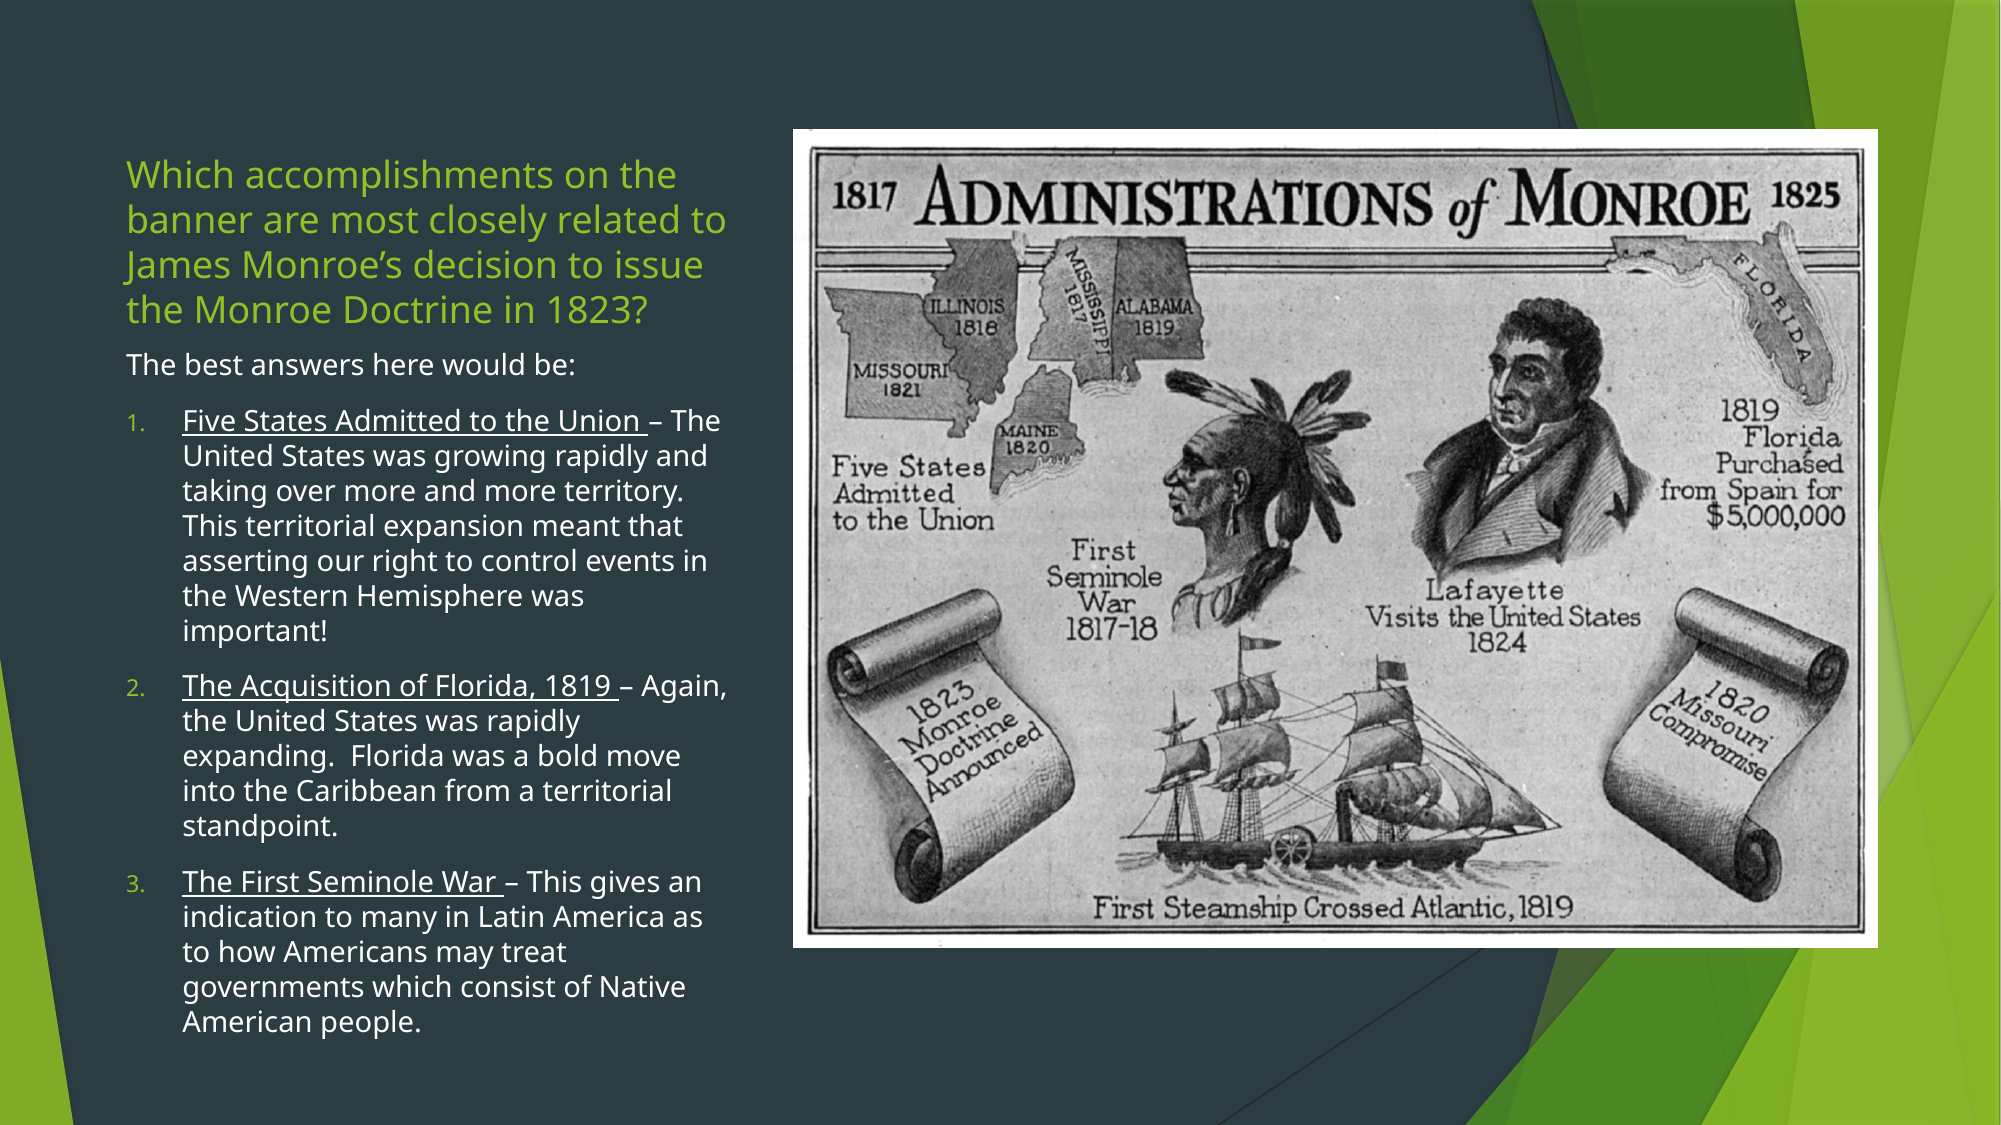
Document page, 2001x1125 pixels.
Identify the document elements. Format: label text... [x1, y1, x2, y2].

list The best answers here would be: Five States Admitted to the Union – The United States was growing rapidly and taking over more and more territory. This territorial expansion meant that asserting our right to control events in the Western Hemisphere was important! The Acquisition of Florida, 1819 – Again, the United States was rapidly expanding. Florida was a bold move into the Caribbean from a territorial standpoint. The First Seminole War – This gives an indication to many in Latin America as to how Americans may treat governments which consist of Native American people. [111, 338, 744, 948]
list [792, 128, 1878, 949]
title Which accomplishments on the banner are most closely related to James Monroe’s decision to issue the Monroe Doctrine in 1823? [111, 129, 744, 338]
